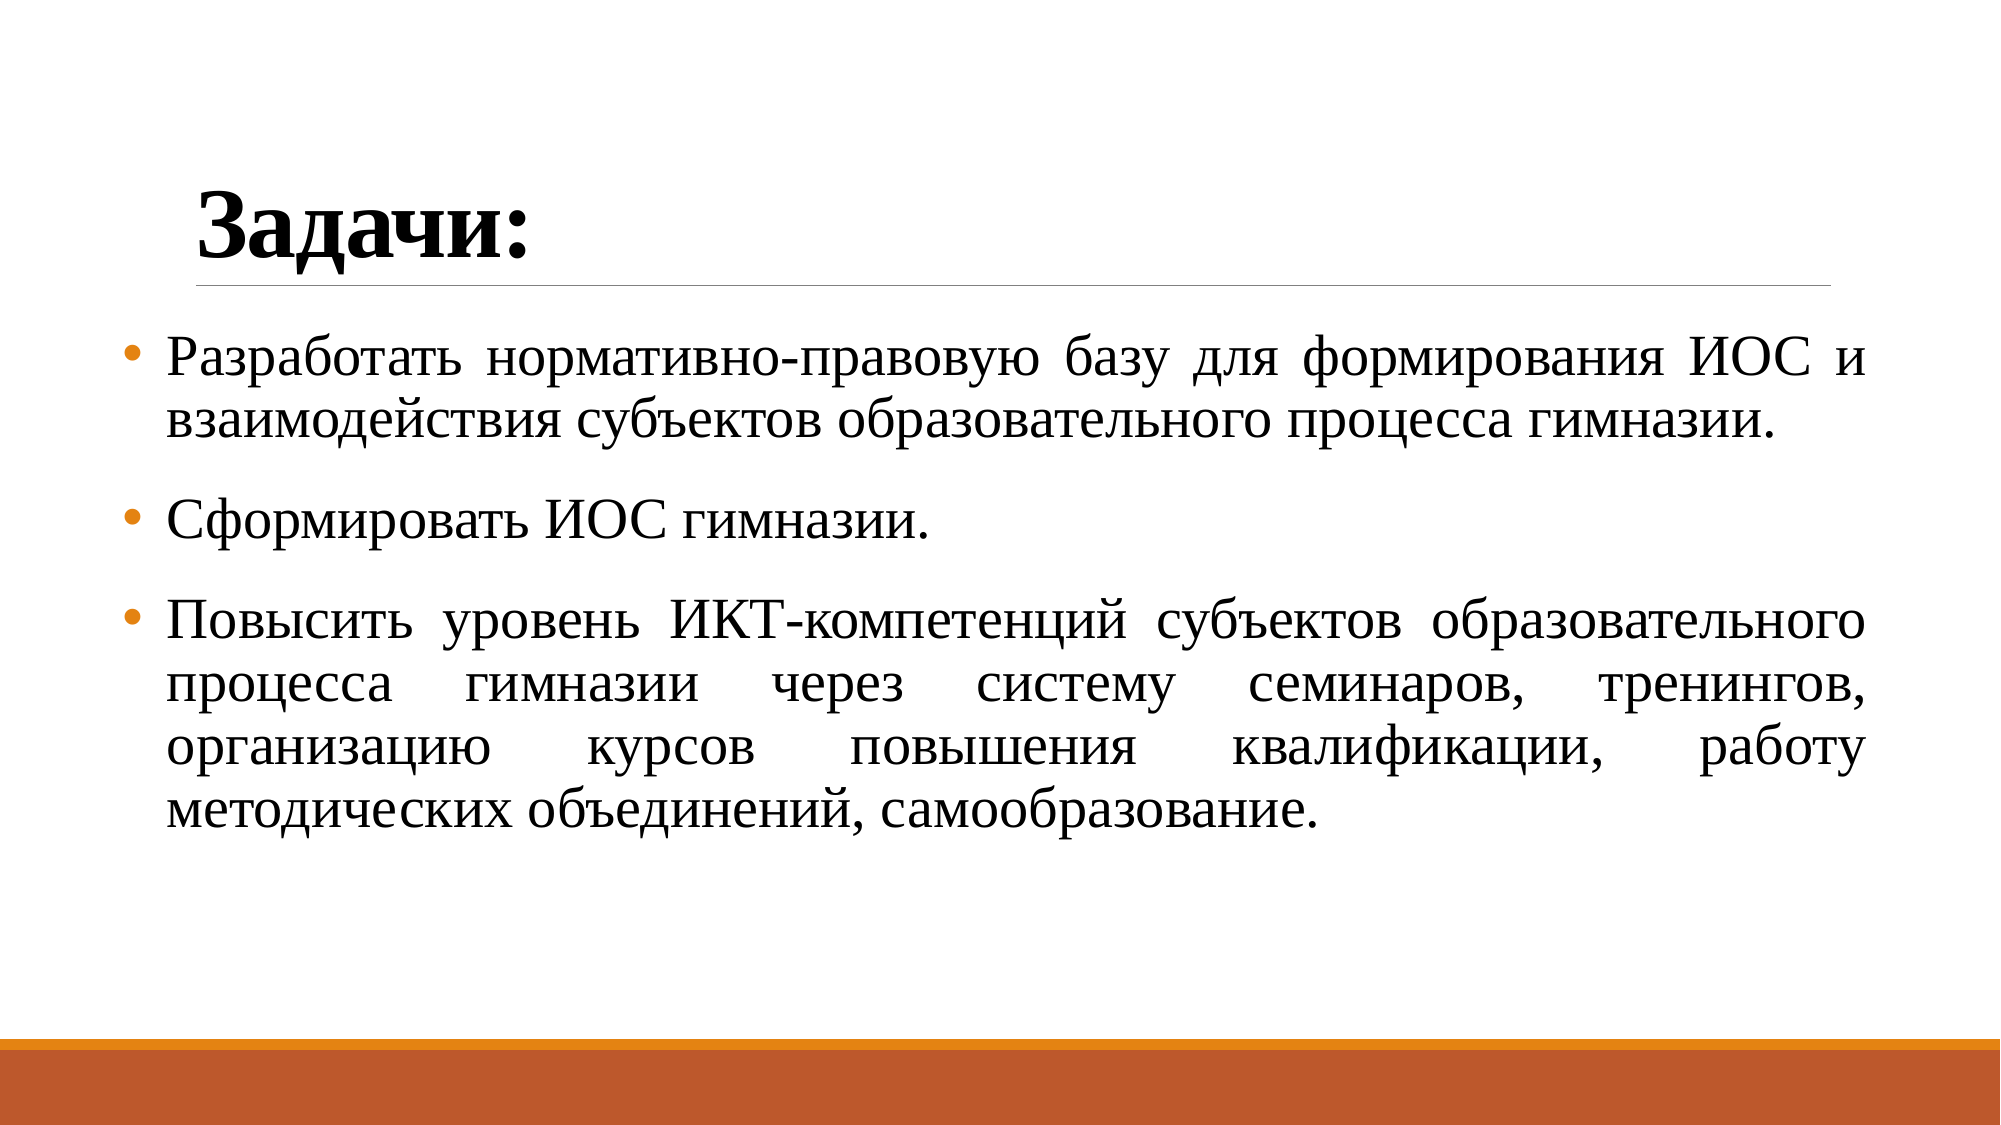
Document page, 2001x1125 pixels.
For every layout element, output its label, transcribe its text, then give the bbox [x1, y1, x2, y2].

title Задачи: [180, 47, 1830, 285]
list Разработать нормативно-правовую базу для формирования ИОС и взаимодействия субъектов образовательного процесса гимназии. Сформировать ИОС гимназии. Повысить уровень ИКТ-компетенций субъектов образовательного процесса гимназии через систему семинаров, тренингов, организацию курсов повышения квалификации, работу методических объединений, самообразование. [122, 317, 1868, 988]
